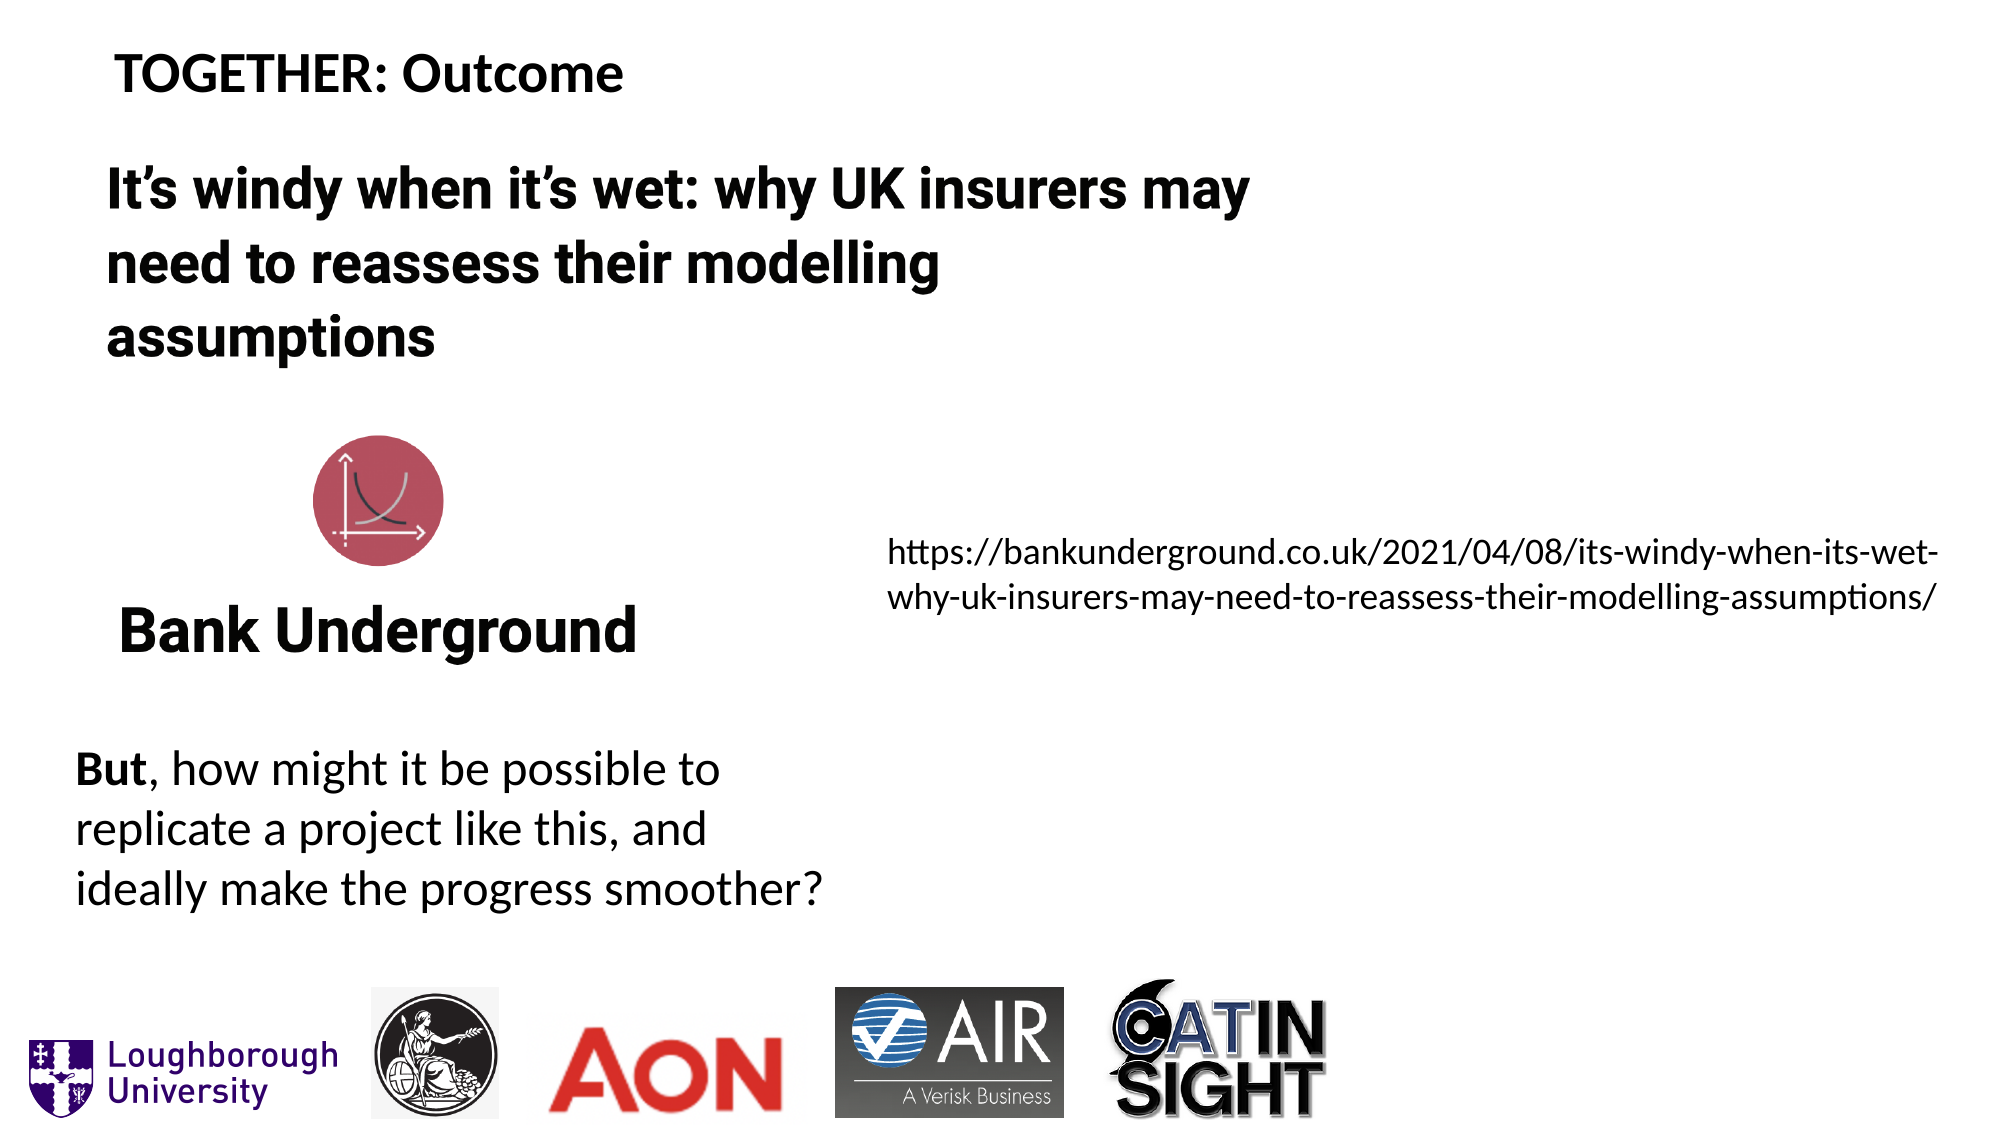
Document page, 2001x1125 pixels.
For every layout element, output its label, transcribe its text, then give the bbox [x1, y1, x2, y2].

picture [835, 987, 1064, 1118]
picture [99, 151, 1256, 371]
picture [115, 410, 645, 668]
picture [526, 1012, 808, 1125]
picture [29, 1040, 337, 1118]
picture [371, 987, 499, 1119]
text_box TOGETHER: Outcome [99, 26, 757, 112]
picture [1091, 976, 1342, 1125]
text_box https://bankunderground.co.uk/2021/04/08/its-windy-when-its-wet-why-uk-insurers-may-need-to-reassess-their-modelling-assumptions/ [872, 520, 2000, 625]
text_box But, how might it be possible to replicate a project like this, and ideally make the progress smoother? [60, 728, 866, 923]
